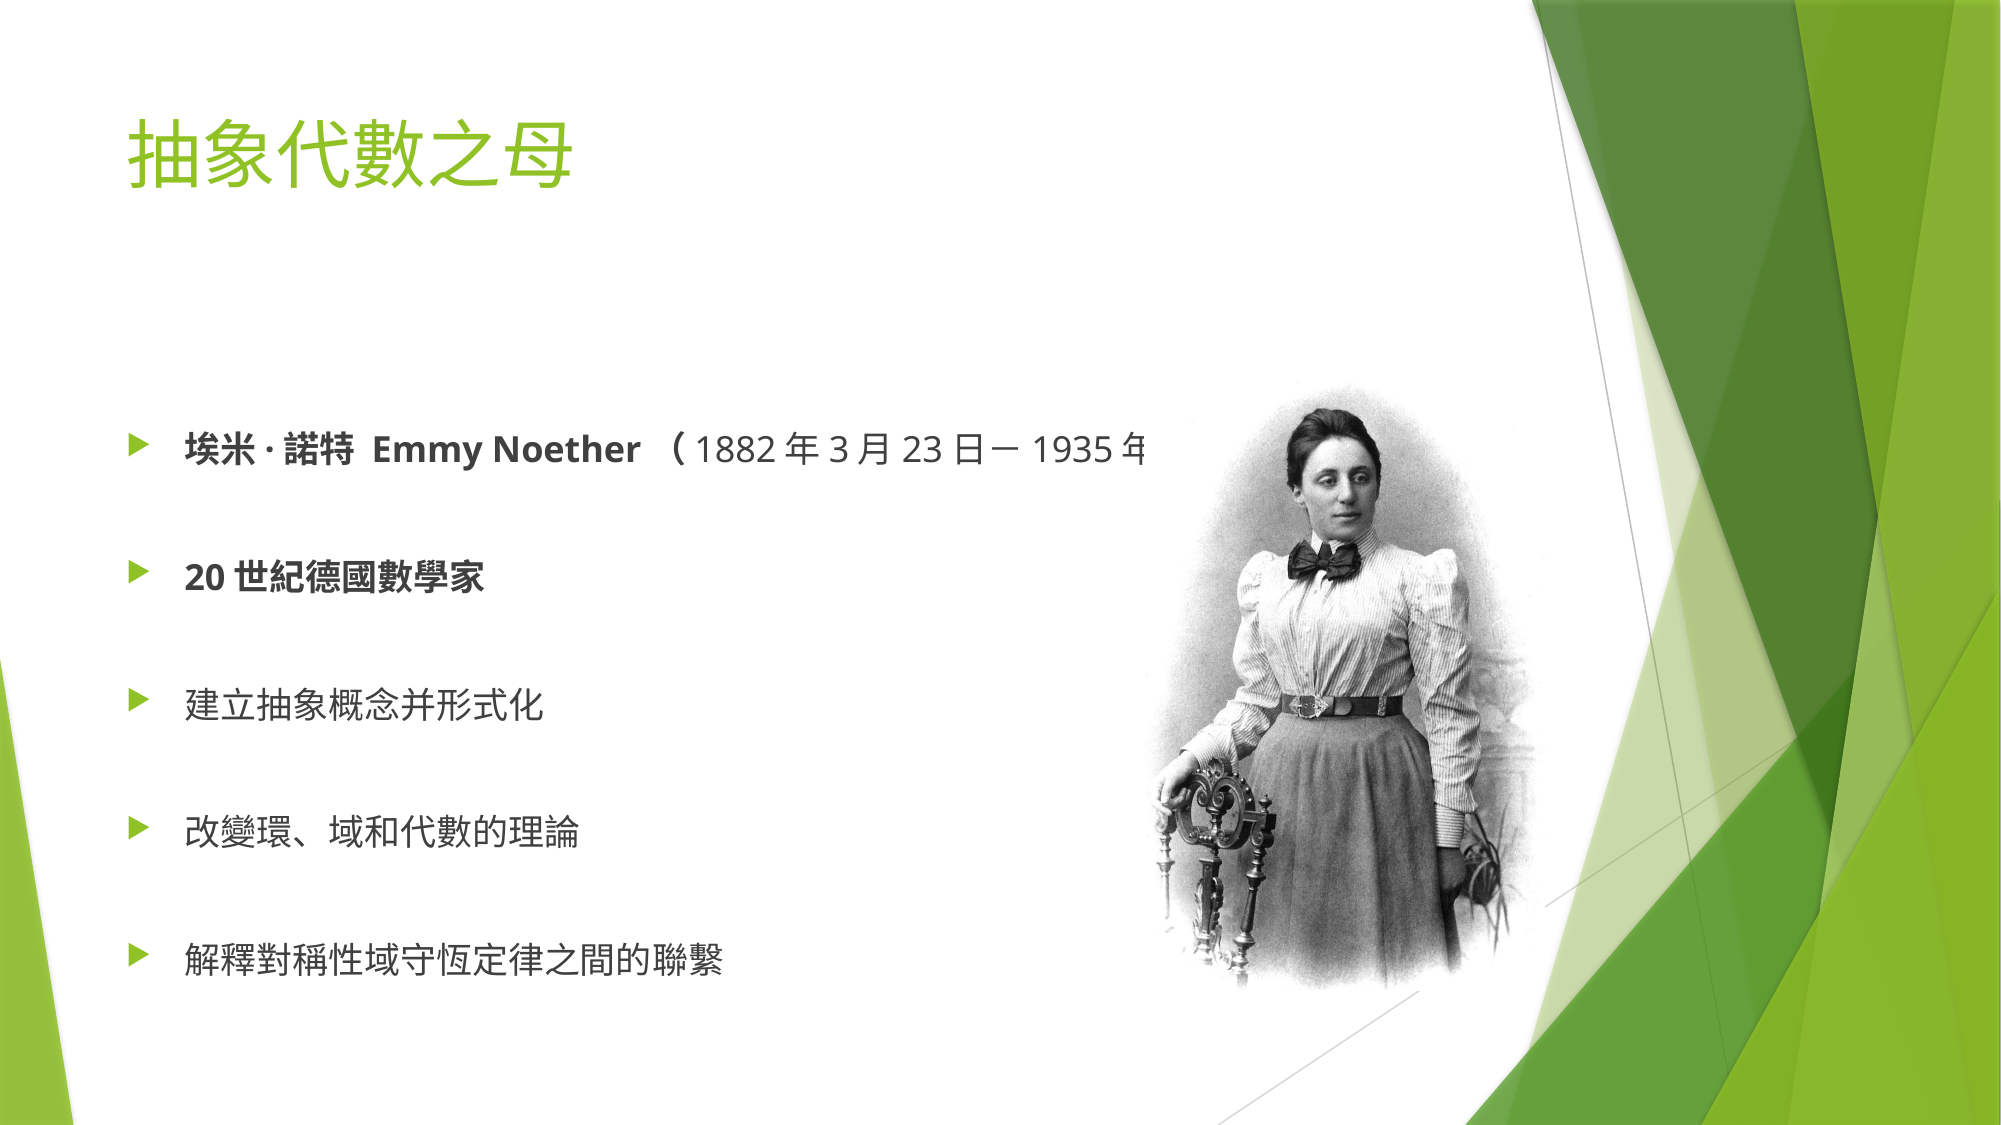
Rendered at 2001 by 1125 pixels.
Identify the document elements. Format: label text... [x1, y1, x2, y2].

title 抽象代數之母 [111, 99, 1522, 317]
list 埃米·諾特 Emmy Noether（1882年3月23日－1935年4月14日） 20世紀德國數學家 建立抽象概念并形式化 改變環、域和代數的理論 解釋對稱性域守恆定律之間的聯繫 [111, 354, 1522, 992]
picture [1143, 381, 1545, 992]
